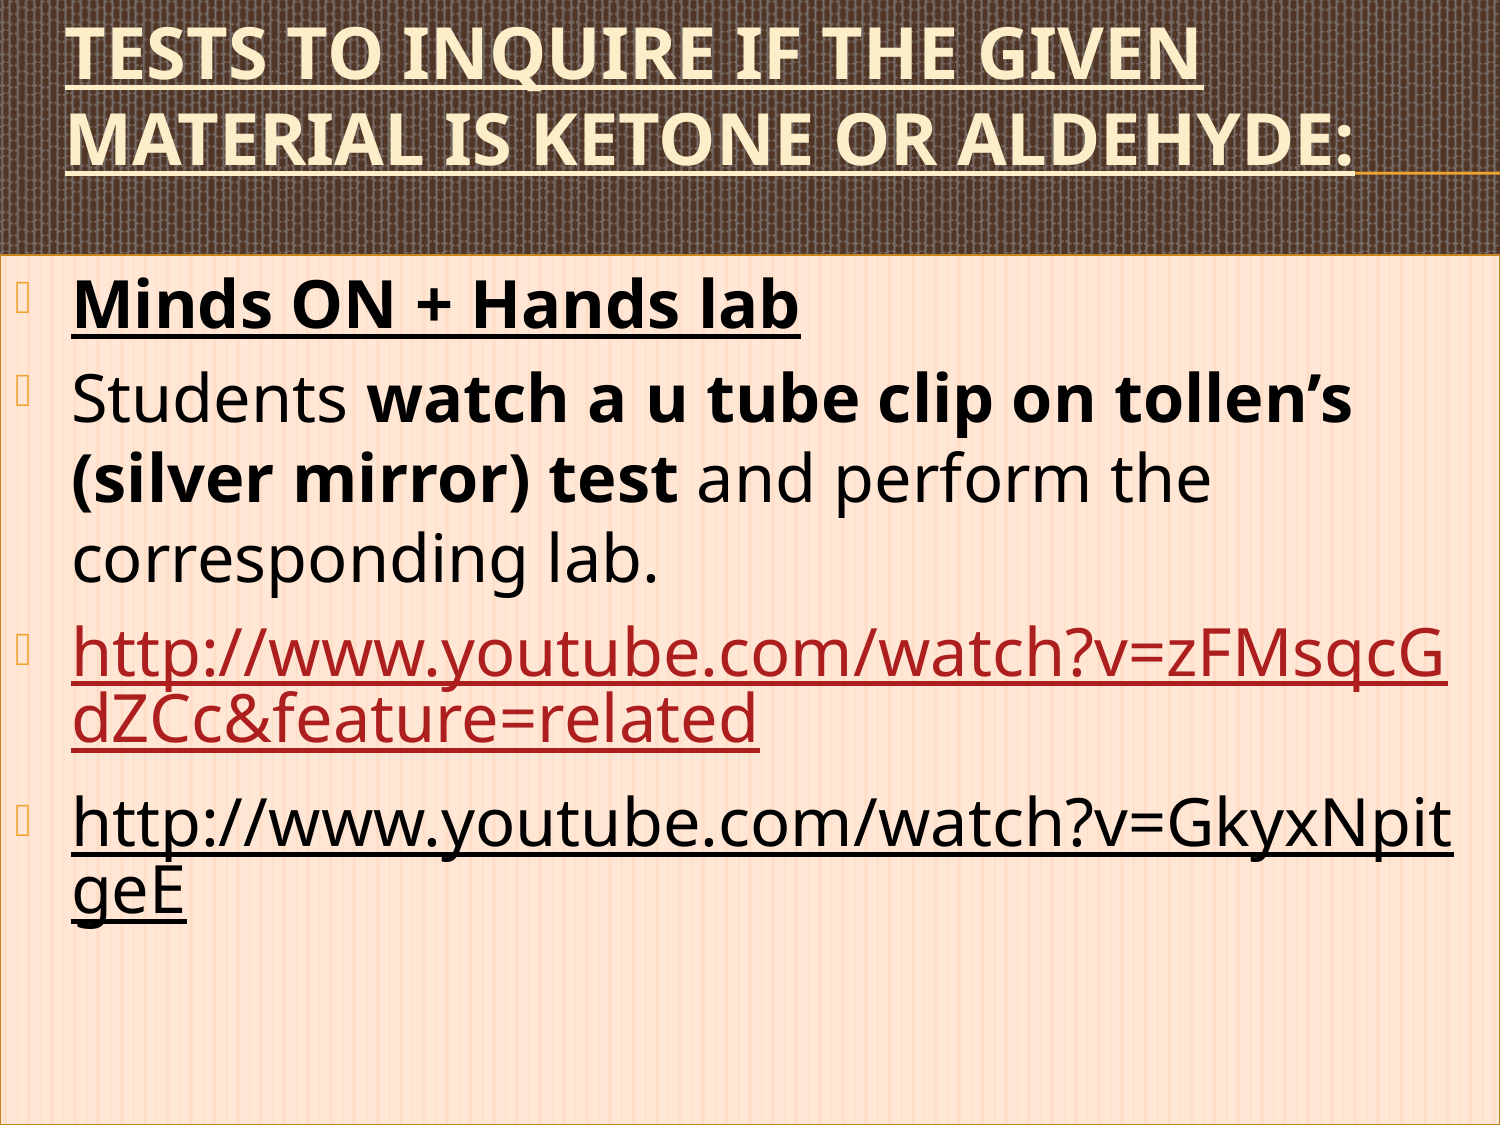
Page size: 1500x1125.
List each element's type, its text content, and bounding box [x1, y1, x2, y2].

title Tests to inquire if the given material is Ketone or aldehyde: [50, 0, 1475, 188]
list Minds ON + Hands lab Students watch a u tube clip on tollen’s (silver mirror) test and perform the corresponding lab. http://www.youtube.com/watch?v=zFMsqcGdZCc&feature=related http://www.youtube.com/watch?v=GkyxNpitgeE [0, 254, 1500, 1125]
